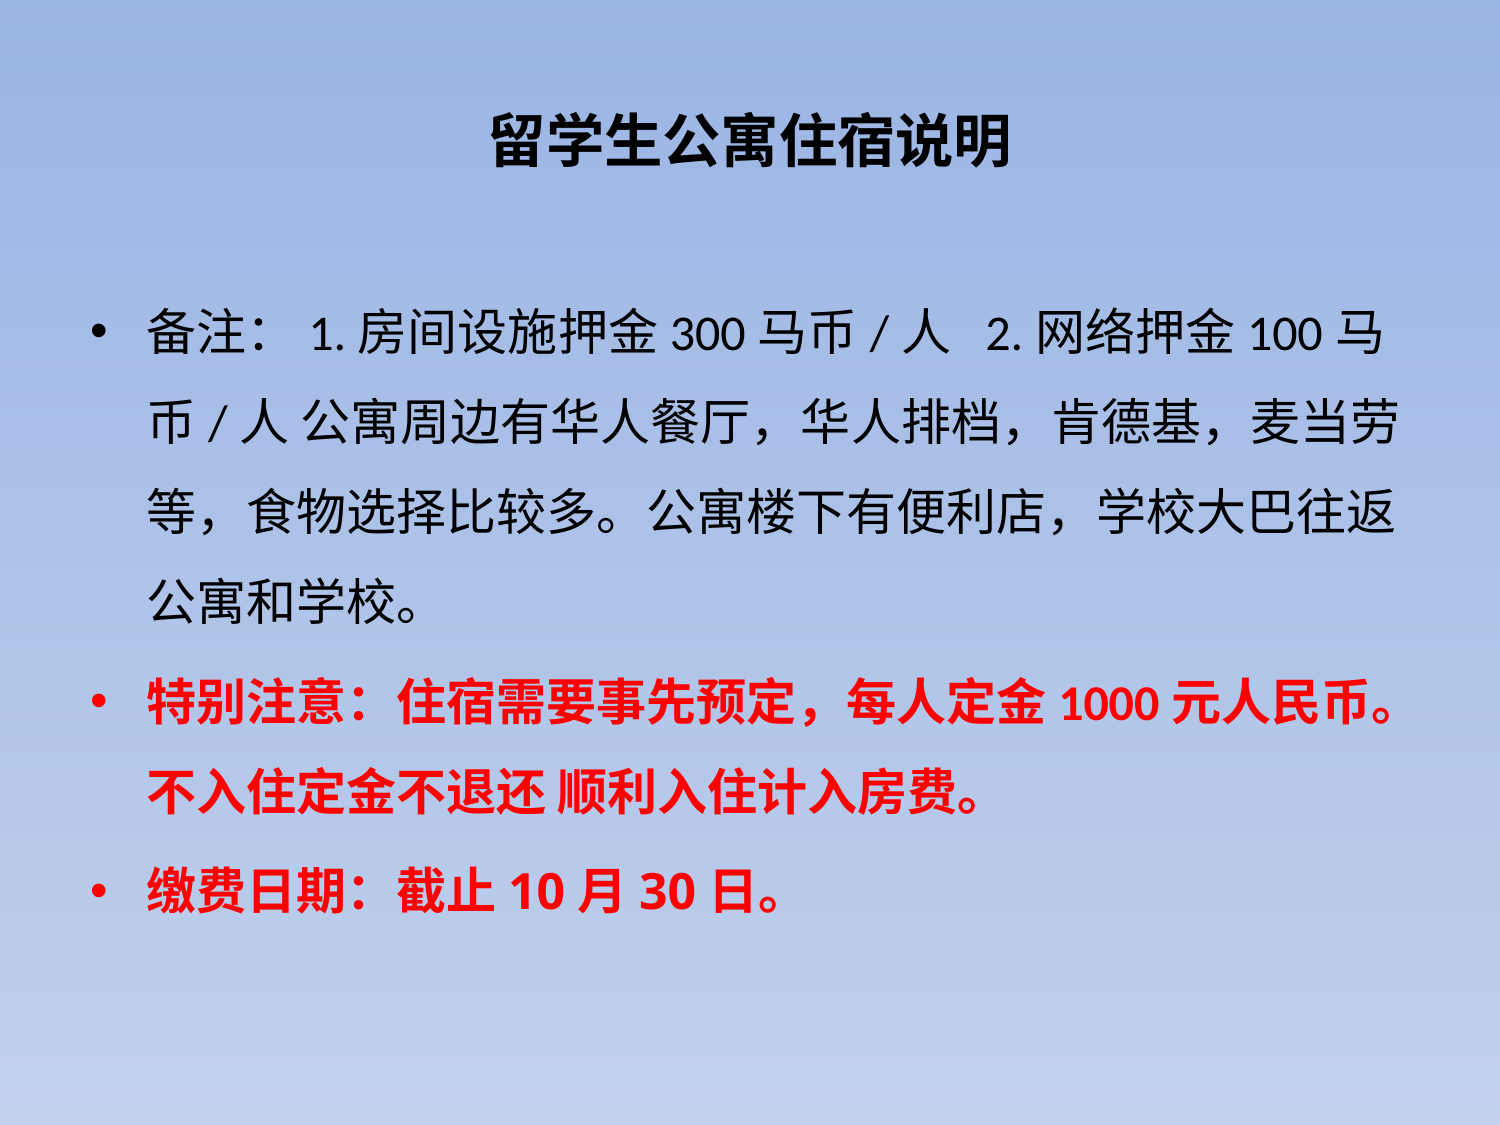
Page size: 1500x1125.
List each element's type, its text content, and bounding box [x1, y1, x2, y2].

list 备注：1.房间设施押金300马币/人 2.网络押金100马币/人 公寓周边有华人餐厅，华人排档，肯德基，麦当劳等，食物选择比较多。公寓楼下有便利店，学校大巴往返公寓和学校。 特别注意：住宿需要事先预定，每人定金1000元人民币。不入住定金不退还 顺利入住计入房费。 缴费日期：截止10月30日。 [74, 262, 1426, 1006]
title 留学生公寓住宿说明 [74, 44, 1426, 233]
